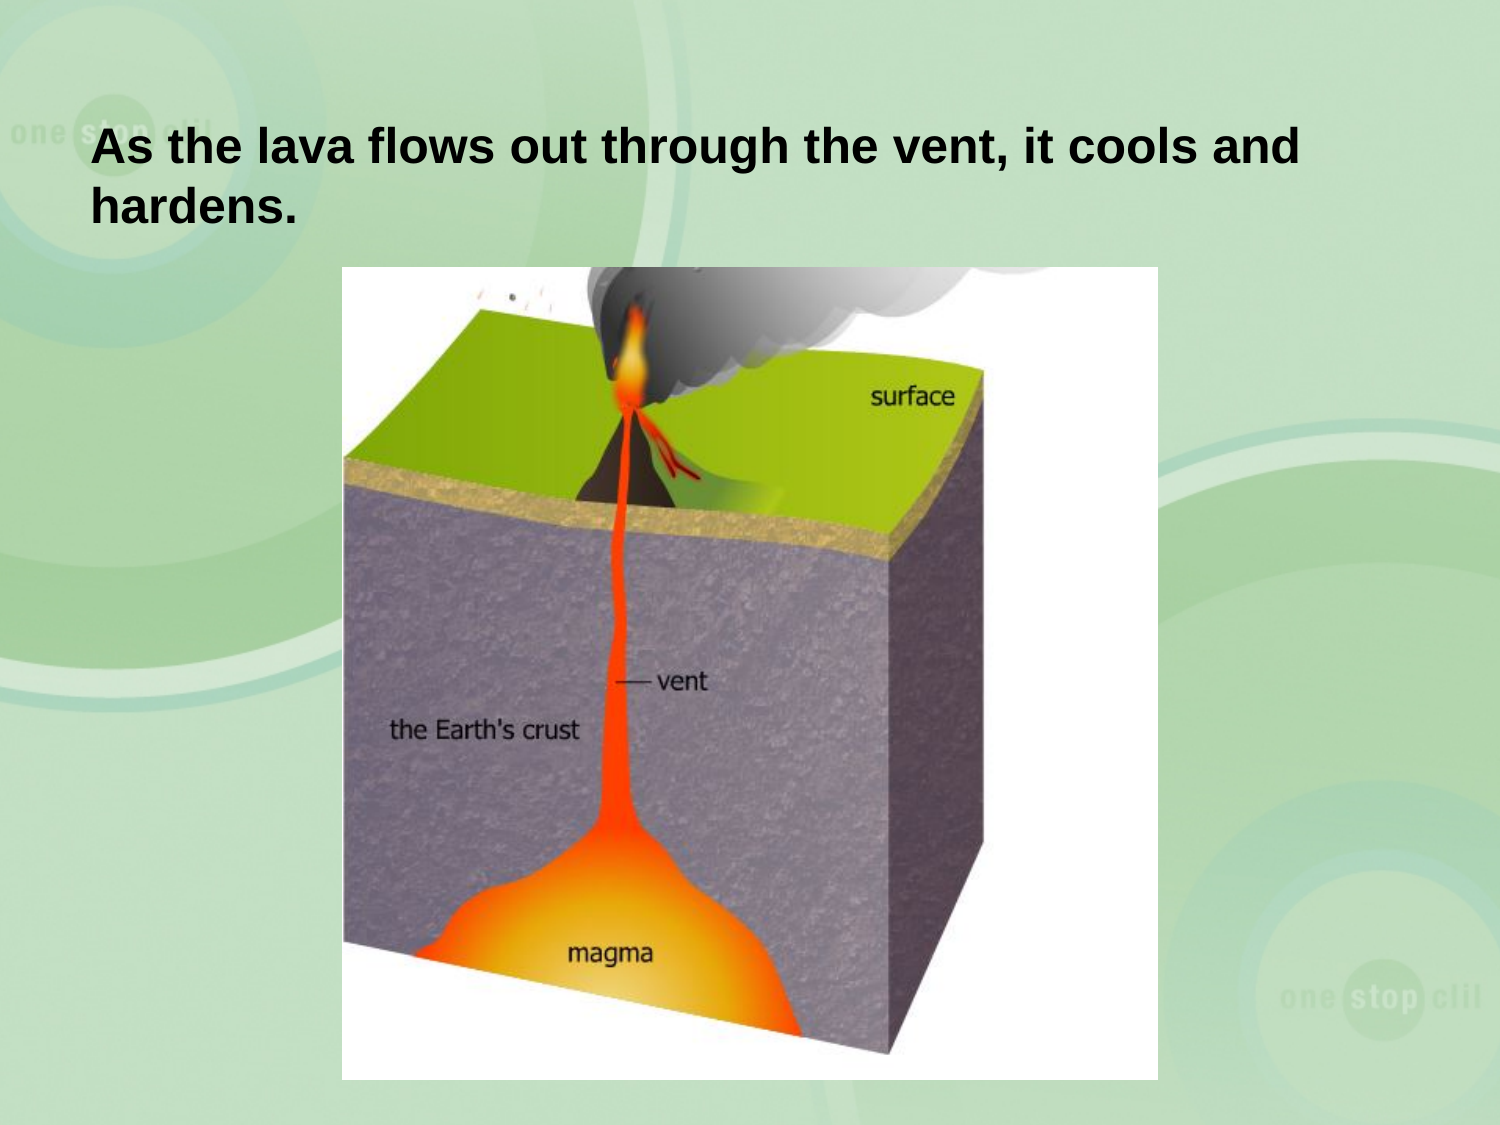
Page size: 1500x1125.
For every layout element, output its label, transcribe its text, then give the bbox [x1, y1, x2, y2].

title As the lava flows out through the vent, it cools and hardens. [75, 79, 1425, 268]
picture [0, 0, 1500, 1125]
